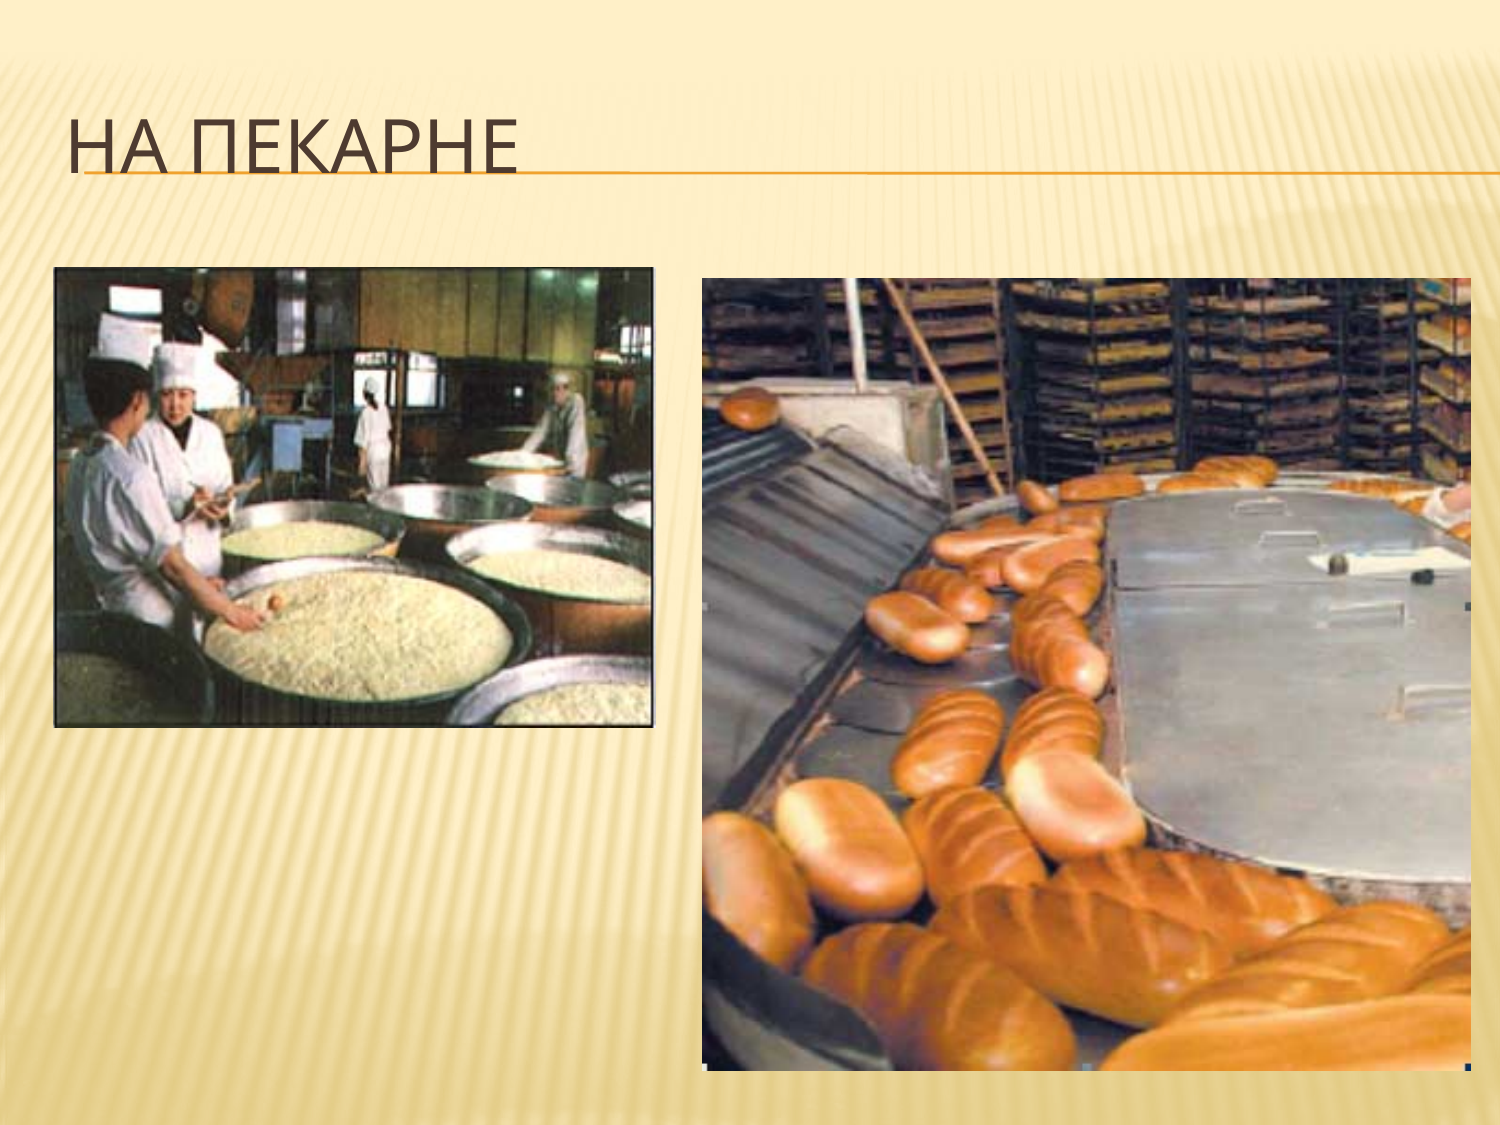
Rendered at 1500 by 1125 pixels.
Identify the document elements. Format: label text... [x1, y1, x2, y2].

title На пекарне [50, 75, 1475, 213]
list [52, 266, 656, 729]
picture [702, 278, 1471, 1071]
